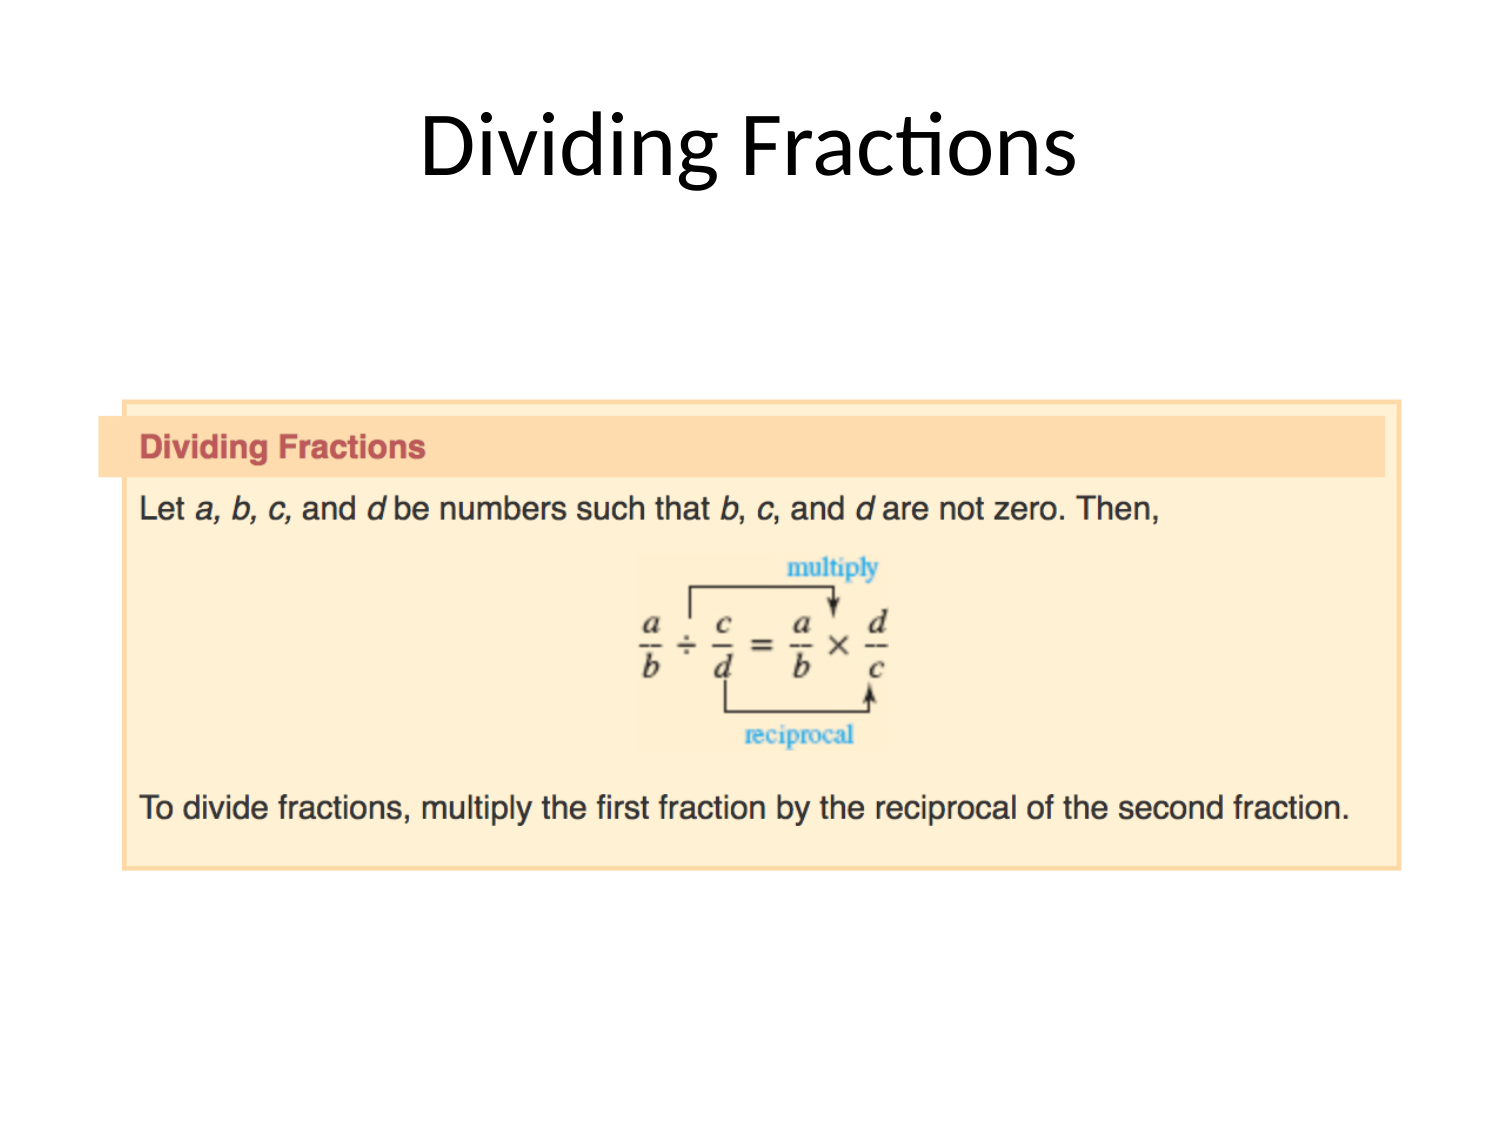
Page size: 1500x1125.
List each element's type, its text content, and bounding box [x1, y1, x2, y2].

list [74, 262, 1426, 1006]
title Dividing Fractions [75, 45, 1425, 233]
